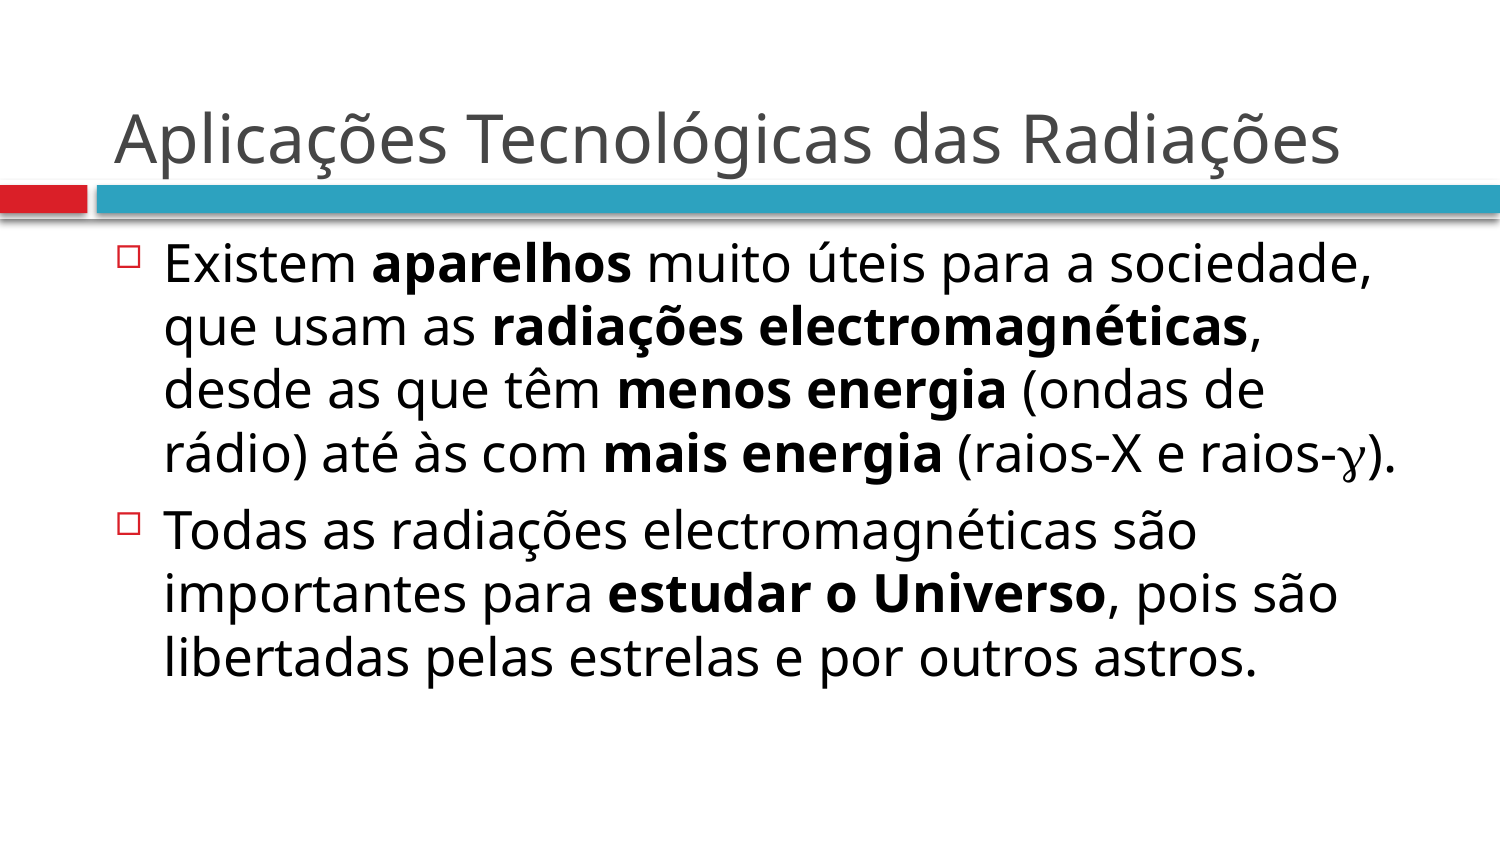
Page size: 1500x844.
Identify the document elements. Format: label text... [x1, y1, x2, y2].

list Existem aparelhos muito úteis para a sociedade, que usam as radiações electromagnéticas, desde as que têm menos energia (ondas de rádio) até às com mais energia (raios-X e raios-). Todas as radiações electromagnéticas são importantes para estudar o Universo, pois são libertadas pelas estrelas e por outros astros. [99, 221, 1424, 759]
title Aplicações Tecnológicas das Radiações [99, 19, 1438, 185]
